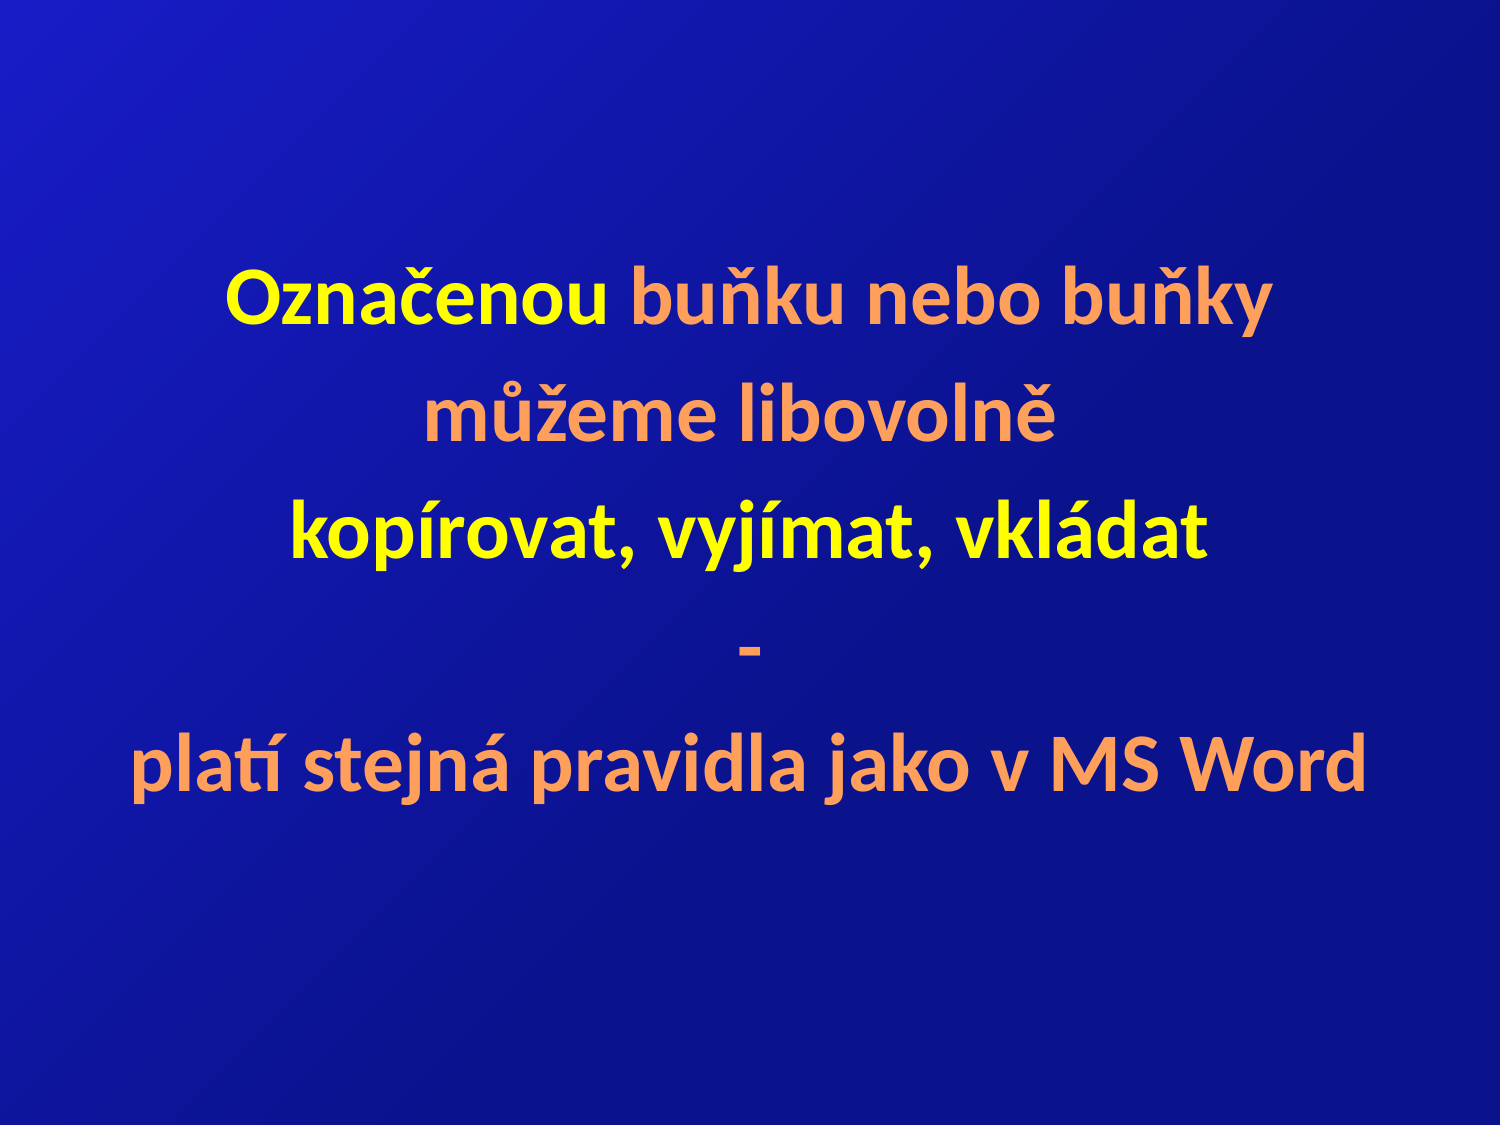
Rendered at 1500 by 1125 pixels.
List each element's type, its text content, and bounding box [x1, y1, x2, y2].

text_box Označenou buňku nebo buňky můžeme libovolně kopírovat, vyjímat, vkládat - platí stejná pravidla jako v MS Word [35, 234, 1465, 1008]
